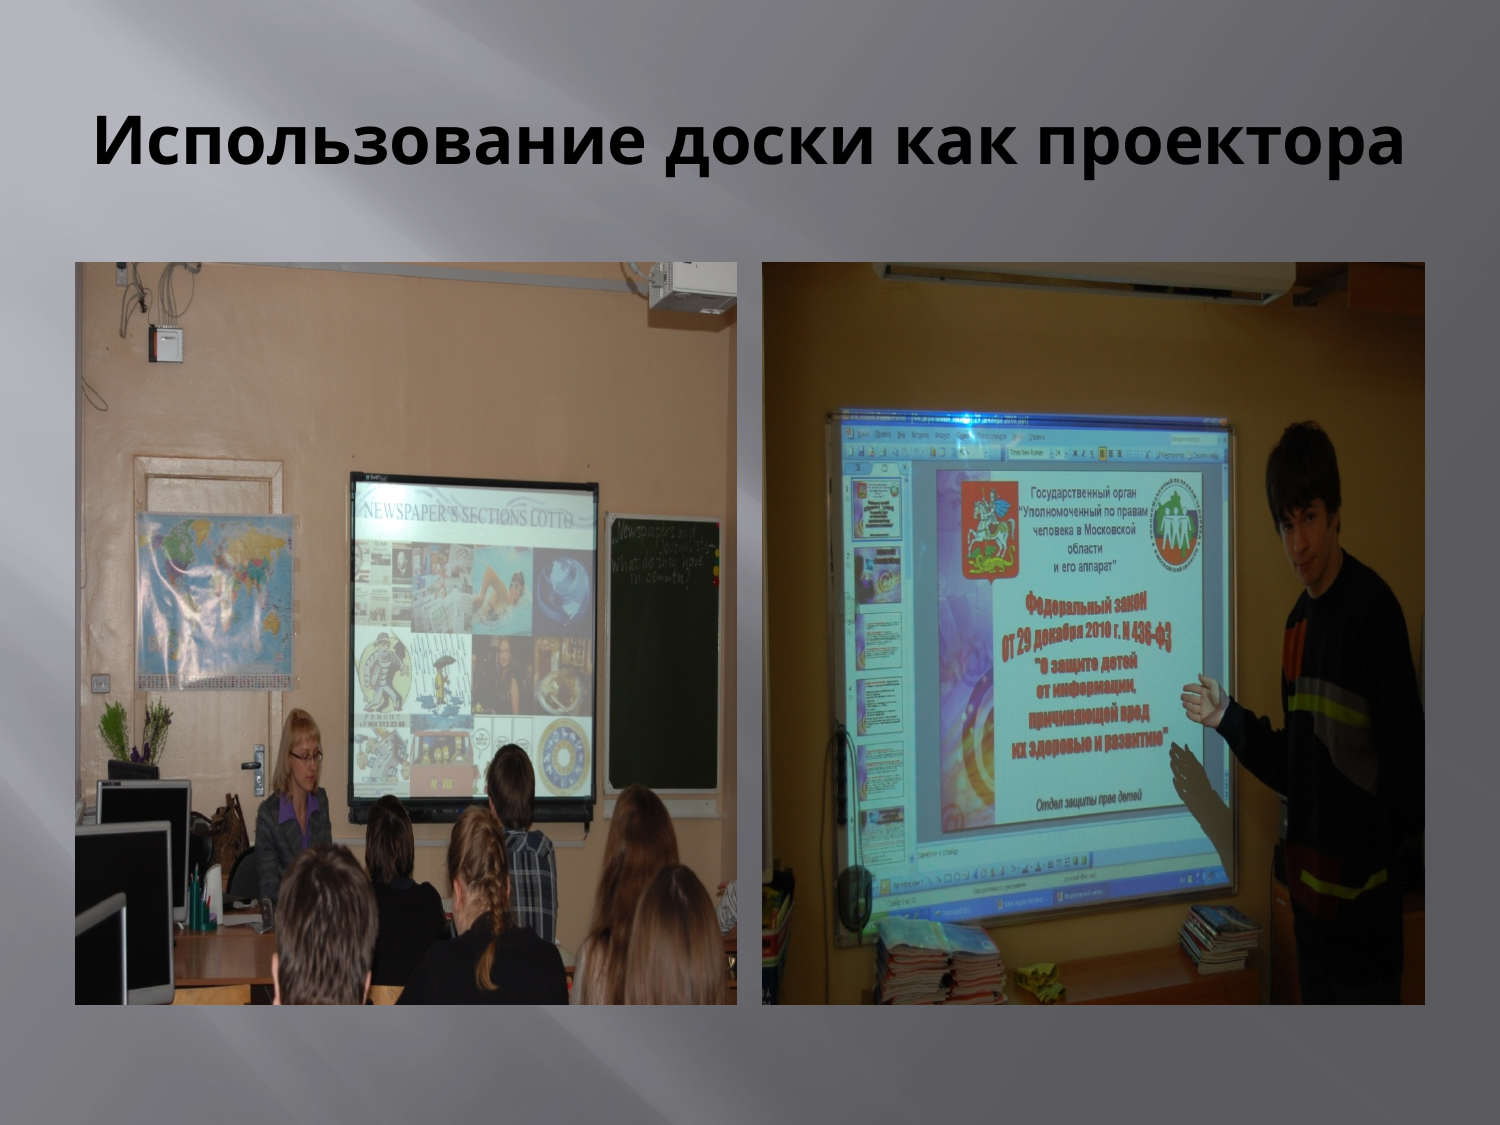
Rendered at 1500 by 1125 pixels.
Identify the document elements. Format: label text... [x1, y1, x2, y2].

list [762, 262, 1425, 1006]
title Использование доски как проектора [75, 45, 1425, 233]
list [75, 262, 738, 1006]
